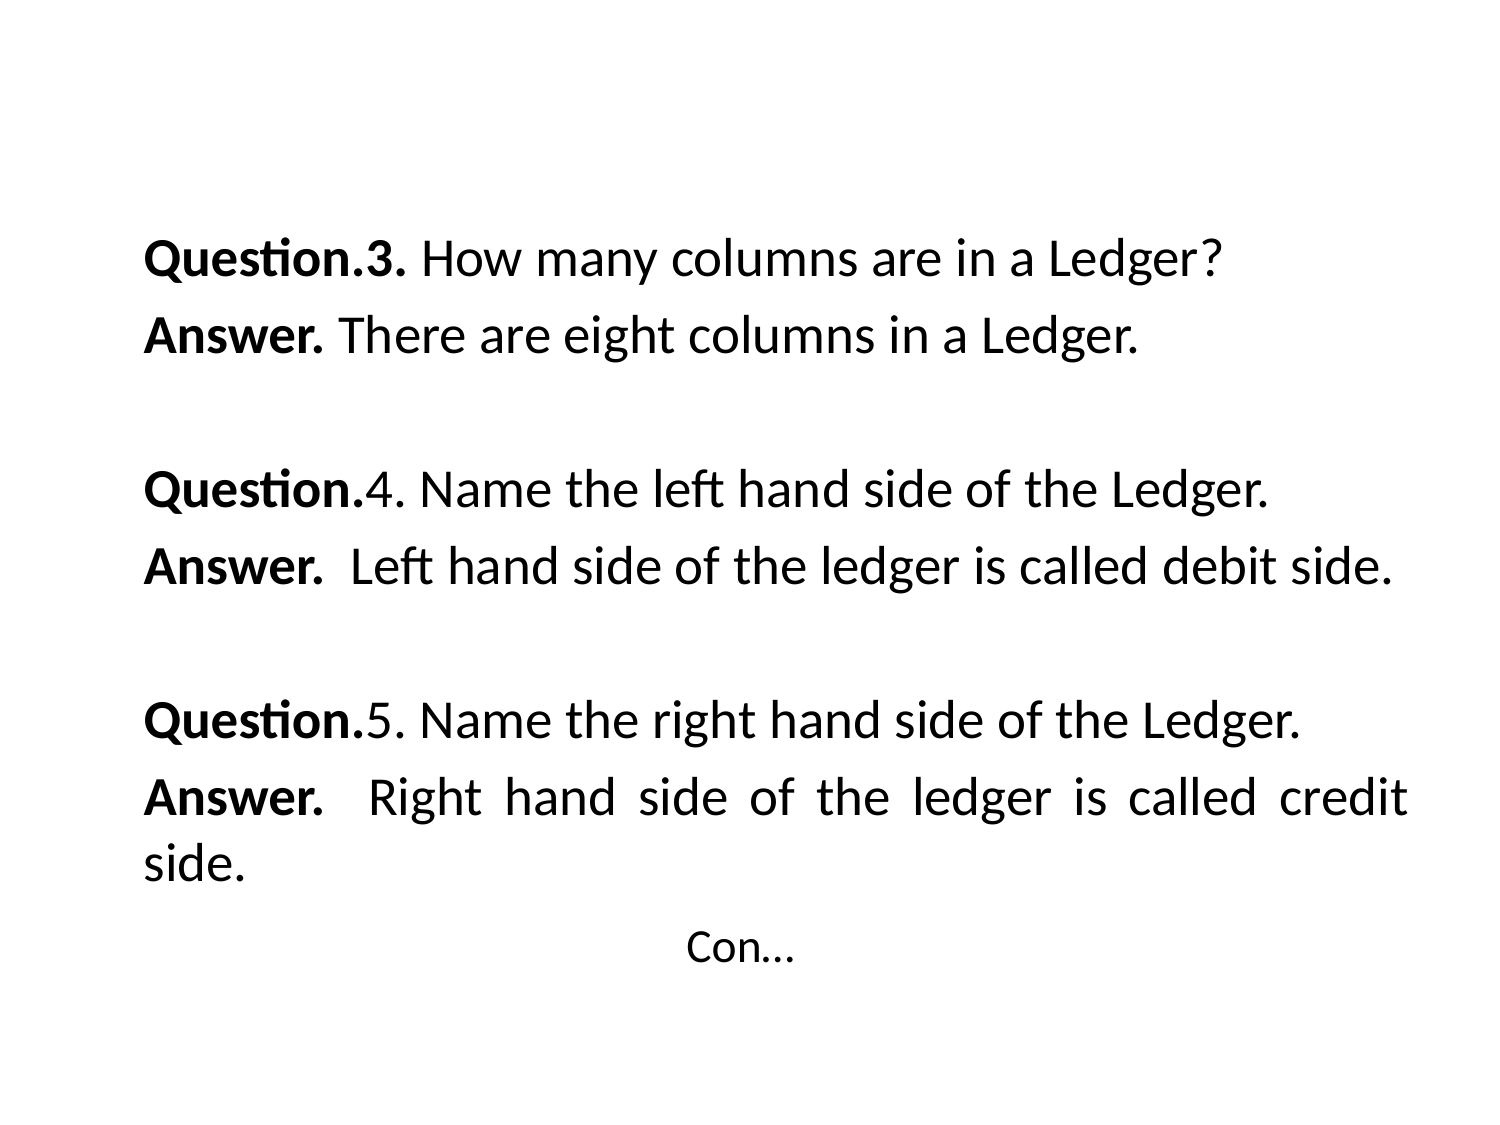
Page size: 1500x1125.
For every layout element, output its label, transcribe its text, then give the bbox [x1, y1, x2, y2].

list Question.3. How many columns are in a Ledger? Answer. There are eight columns in a Ledger. Question.4. Name the left hand side of the Ledger. Answer. Left hand side of the ledger is called debit side. Question.5. Name the right hand side of the Ledger. Answer. Right hand side of the ledger is called credit side. Con… [75, 137, 1425, 1025]
